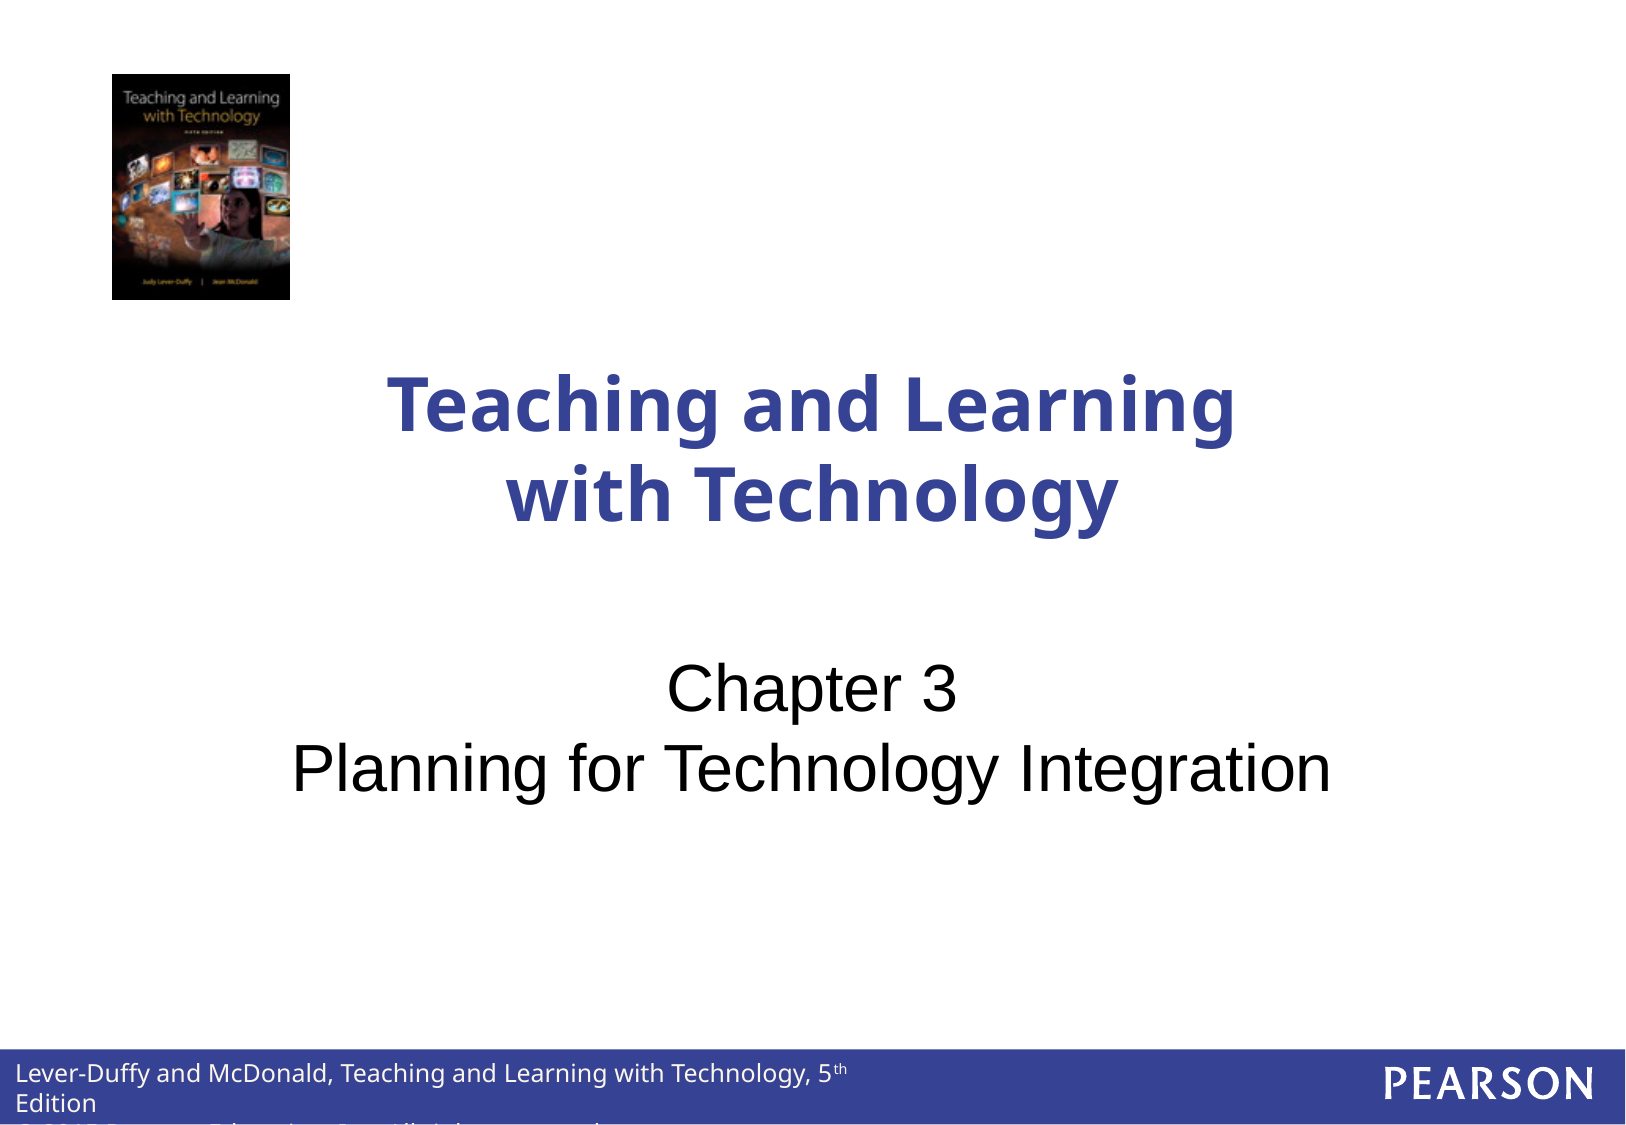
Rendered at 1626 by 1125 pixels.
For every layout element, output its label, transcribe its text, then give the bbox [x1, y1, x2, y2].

picture [112, 74, 290, 301]
subtitle Chapter 3 Planning for Technology Integration [243, 637, 1382, 925]
title Teaching and Learning with Technology [121, 349, 1504, 591]
